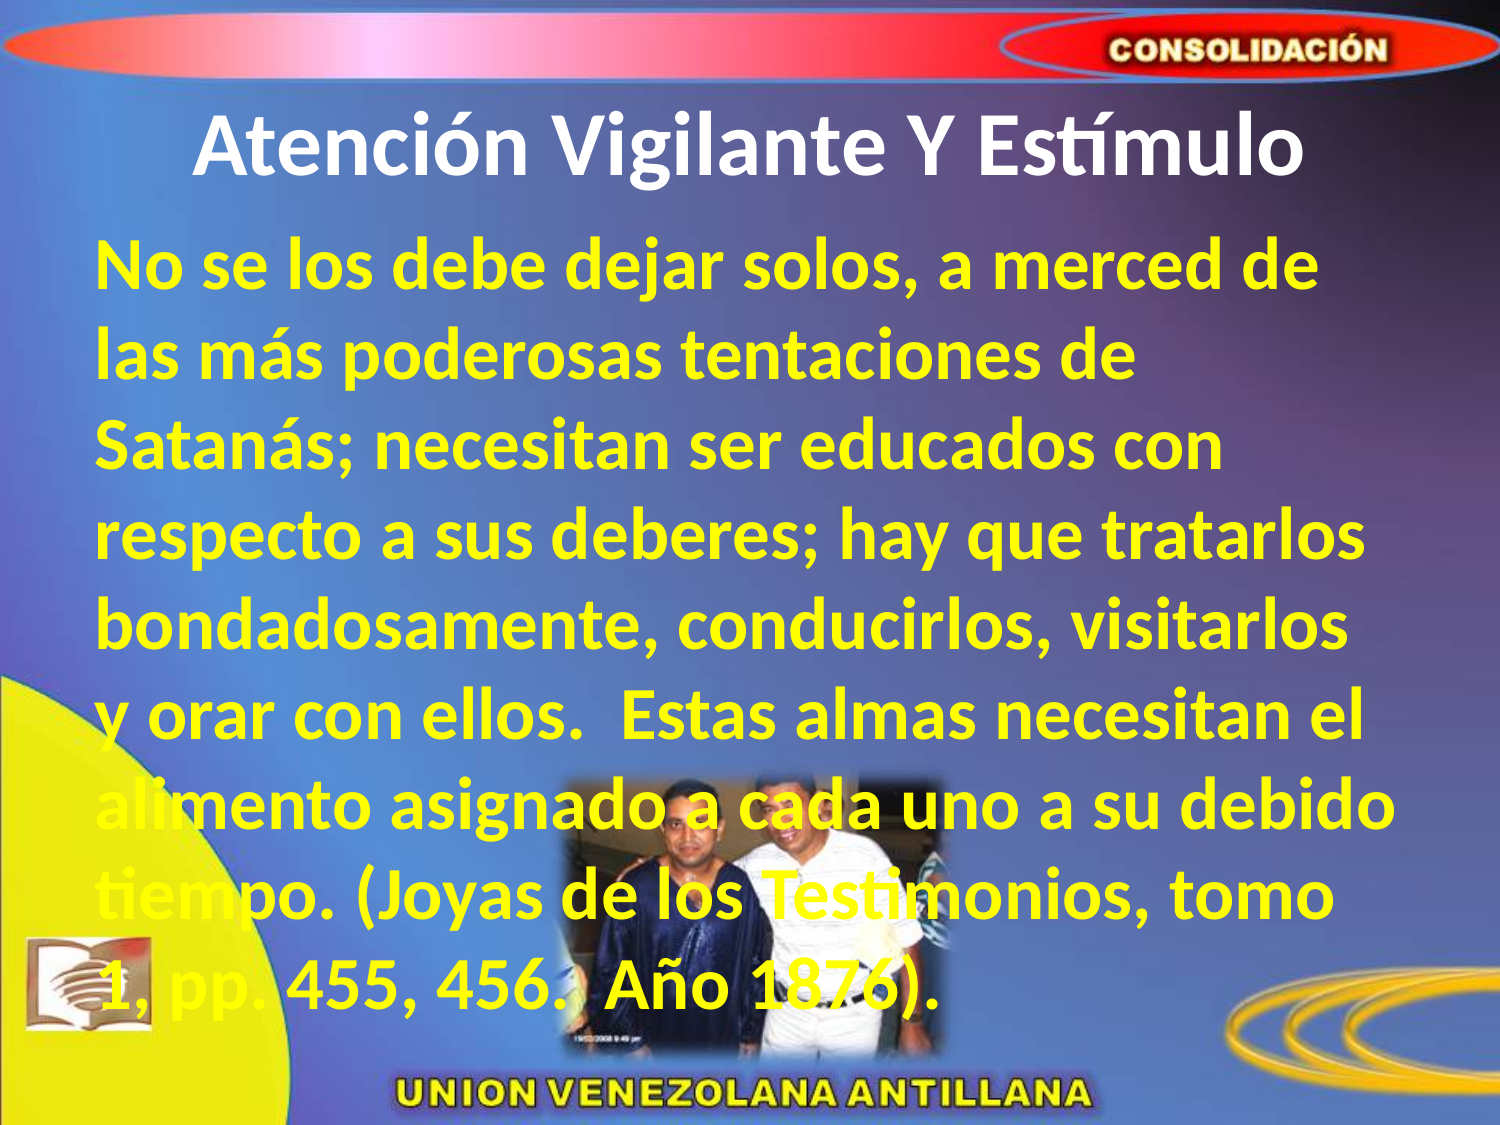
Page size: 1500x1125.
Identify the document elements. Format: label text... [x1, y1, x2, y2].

list No se los debe dejar solos, a merced de las más poderosas tentaciones de Satanás; necesitan ser educados con respecto a sus deberes; hay que tratarlos bondadosamente, conducirlos, visitarlos y orar con ellos. Estas almas necesitan el alimento asignado a cada uno a su debido tiempo. (Joyas de los Testimonios, tomo 1, pp. 455, 456. Año 1876). [23, 206, 1418, 950]
title Atención Vigilante Y Estímulo [75, 45, 1425, 233]
picture [0, 0, 1500, 1125]
